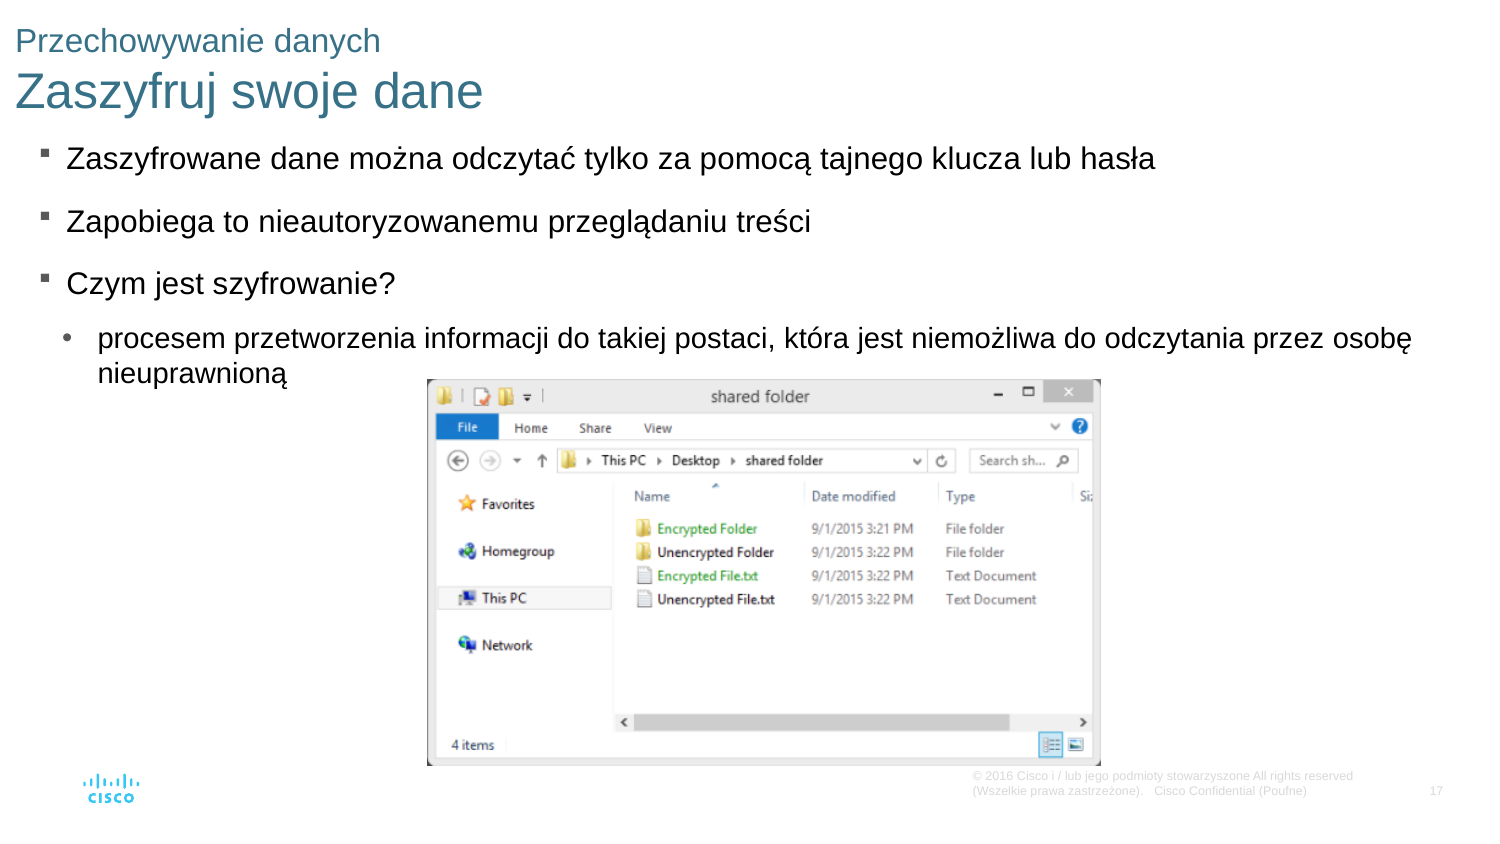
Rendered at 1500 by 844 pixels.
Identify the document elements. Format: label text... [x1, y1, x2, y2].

list Zaszyfrowane dane można odczytać tylko za pomocą tajnego klucza lub hasła Zapobiega to nieautoryzowanemu przeglądaniu treści Czym jest szyfrowanie? procesem przetworzenia informacji do takiej postaci, która jest niemożliwa do odczytania przez osobę nieuprawnioną [23, 131, 1476, 813]
picture [426, 379, 1101, 766]
title Przechowywanie danych Zaszyfruj swoje dane [0, 6, 1500, 131]
